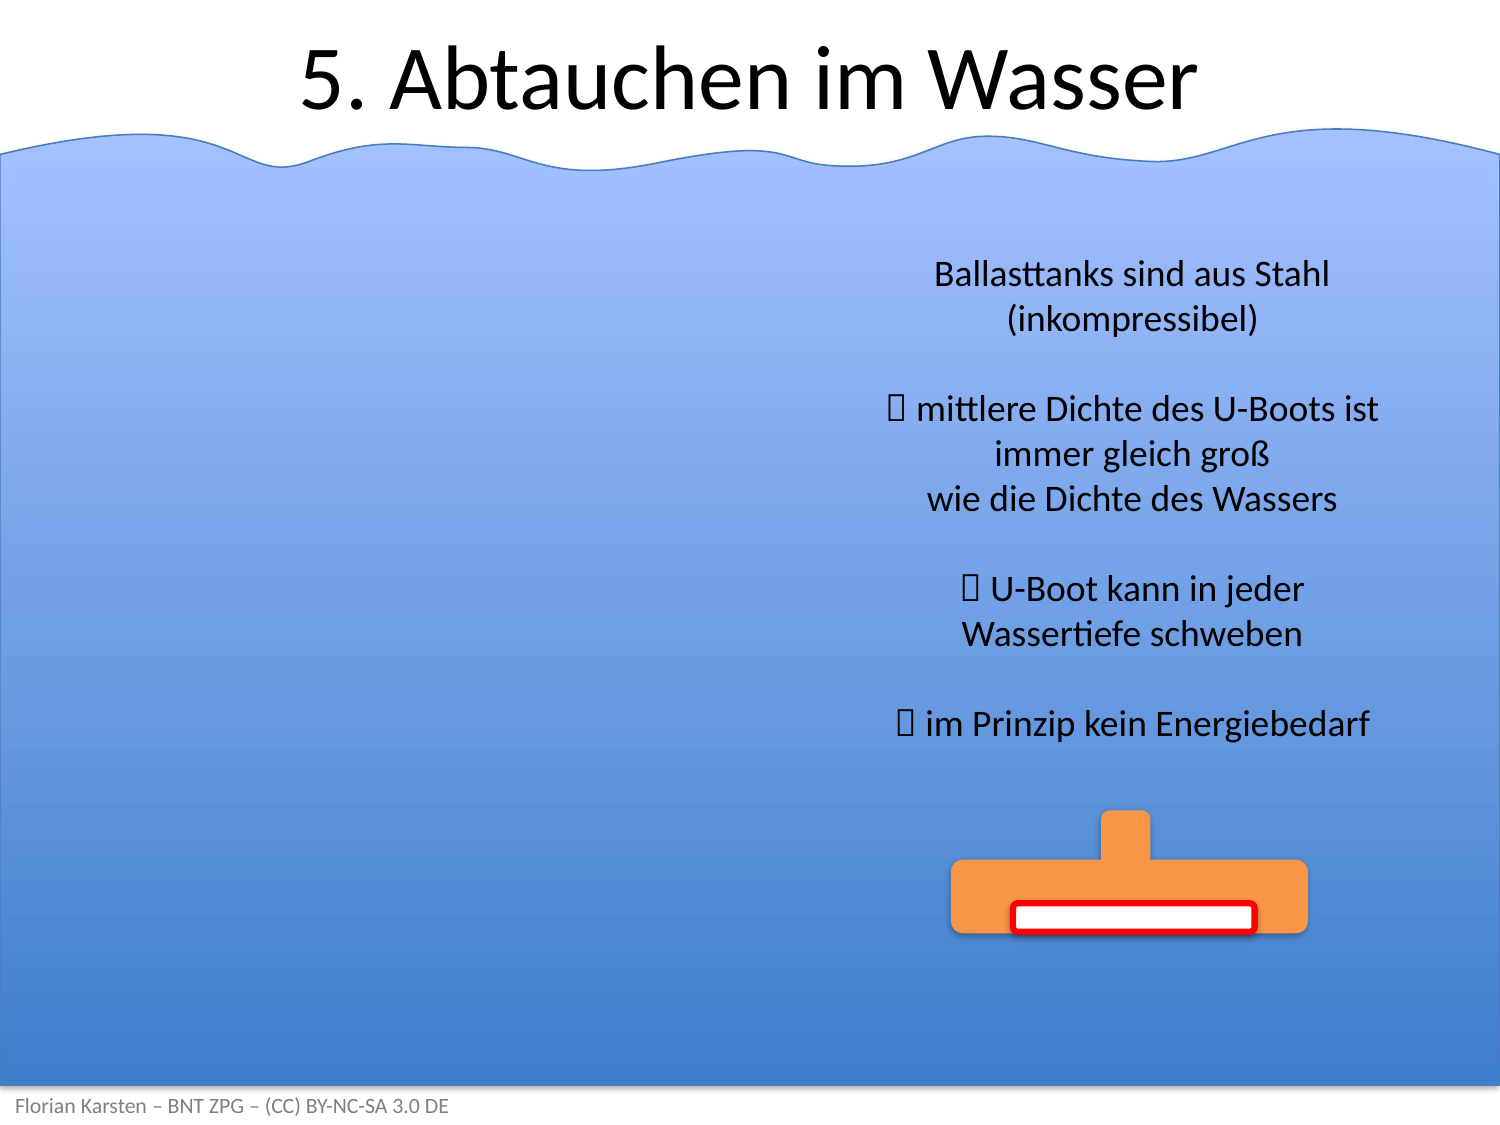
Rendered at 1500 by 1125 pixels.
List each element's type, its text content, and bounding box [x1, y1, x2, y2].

footer Florian Karsten – BNT ZPG – (CC) BY-NC-SA 3.0 DE [0, 1085, 1192, 1125]
text_box [1012, 902, 1256, 933]
text_box [950, 809, 1309, 935]
title 5. Abtauchen im Wasser [0, 0, 1500, 146]
text_box Ballasttanks sind aus Stahl (inkompressibel)  mittlere Dichte des U-Boots ist immer gleich groß wie die Dichte des Wassers  U-Boot kann in jeder Wassertiefe schweben  im Prinzip kein Energiebedarf [870, 241, 1395, 752]
